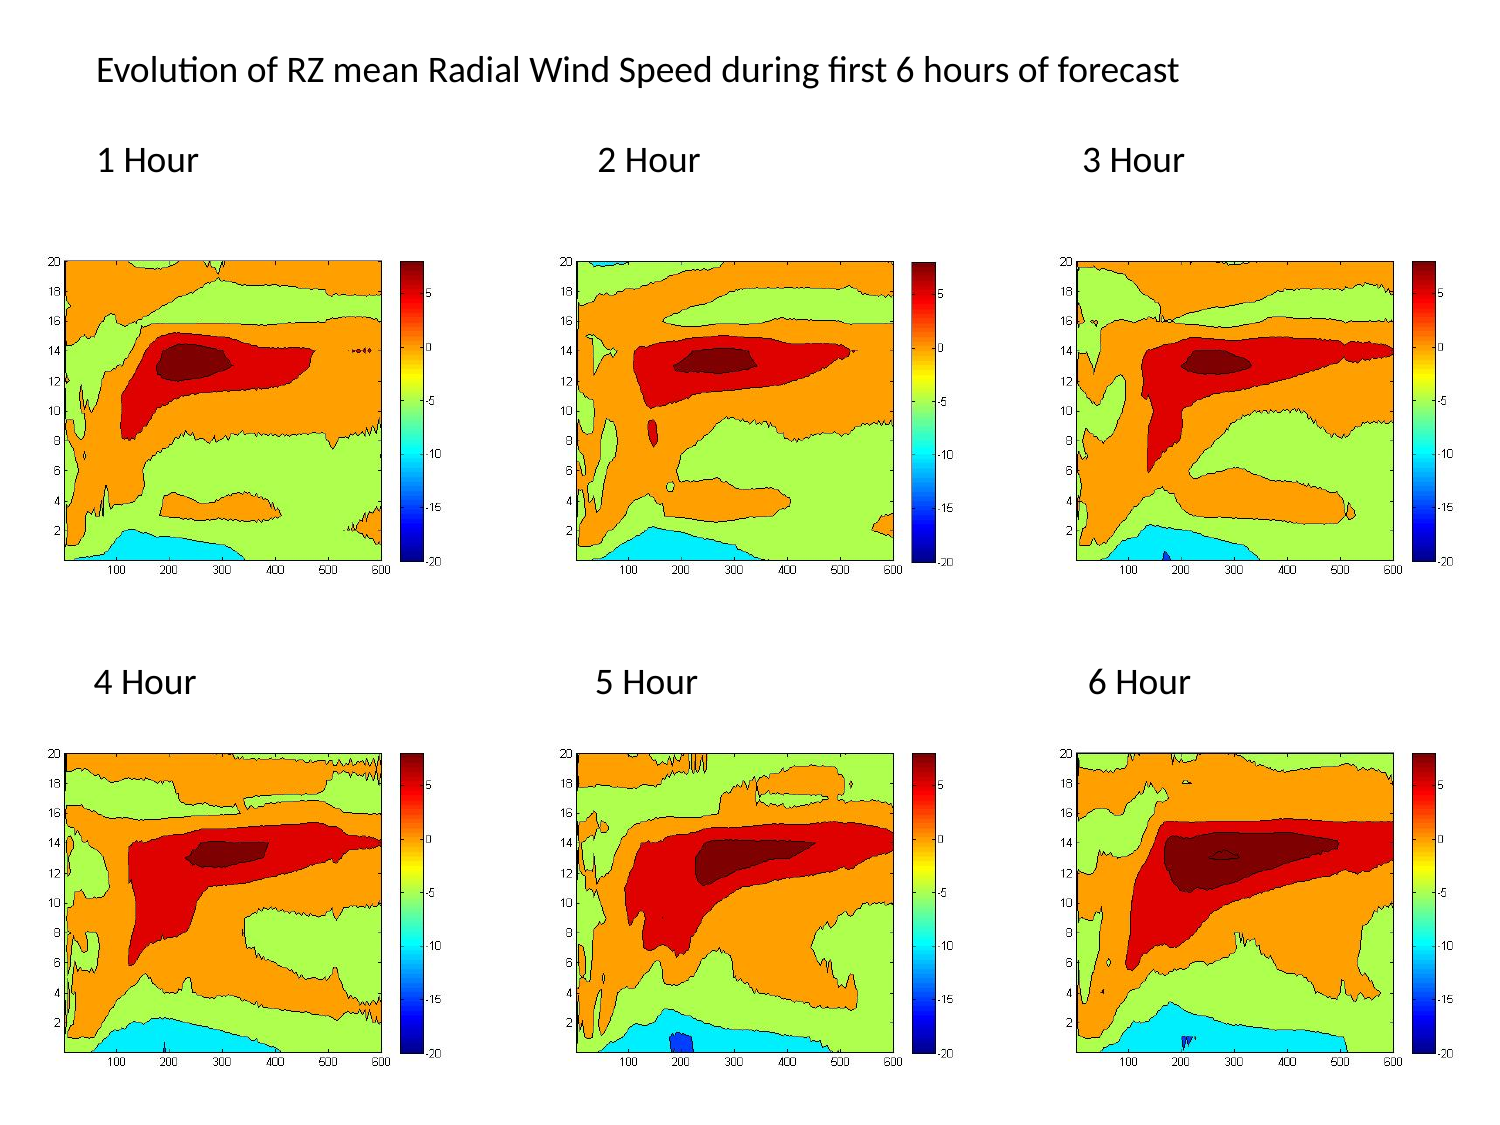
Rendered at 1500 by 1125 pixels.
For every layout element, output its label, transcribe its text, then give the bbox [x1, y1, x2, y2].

picture [0, 725, 488, 1092]
picture [1012, 233, 1500, 600]
text_box 4 Hour 5 Hour 6 Hour [70, 649, 1209, 710]
picture [512, 725, 1001, 1092]
picture [512, 233, 1001, 600]
picture [1012, 725, 1500, 1092]
text_box Evolution of RZ mean Radial Wind Speed during first 6 hours of forecast 1 Hour 2 Hour 3 Hour [81, 37, 1203, 188]
picture [0, 233, 488, 600]
